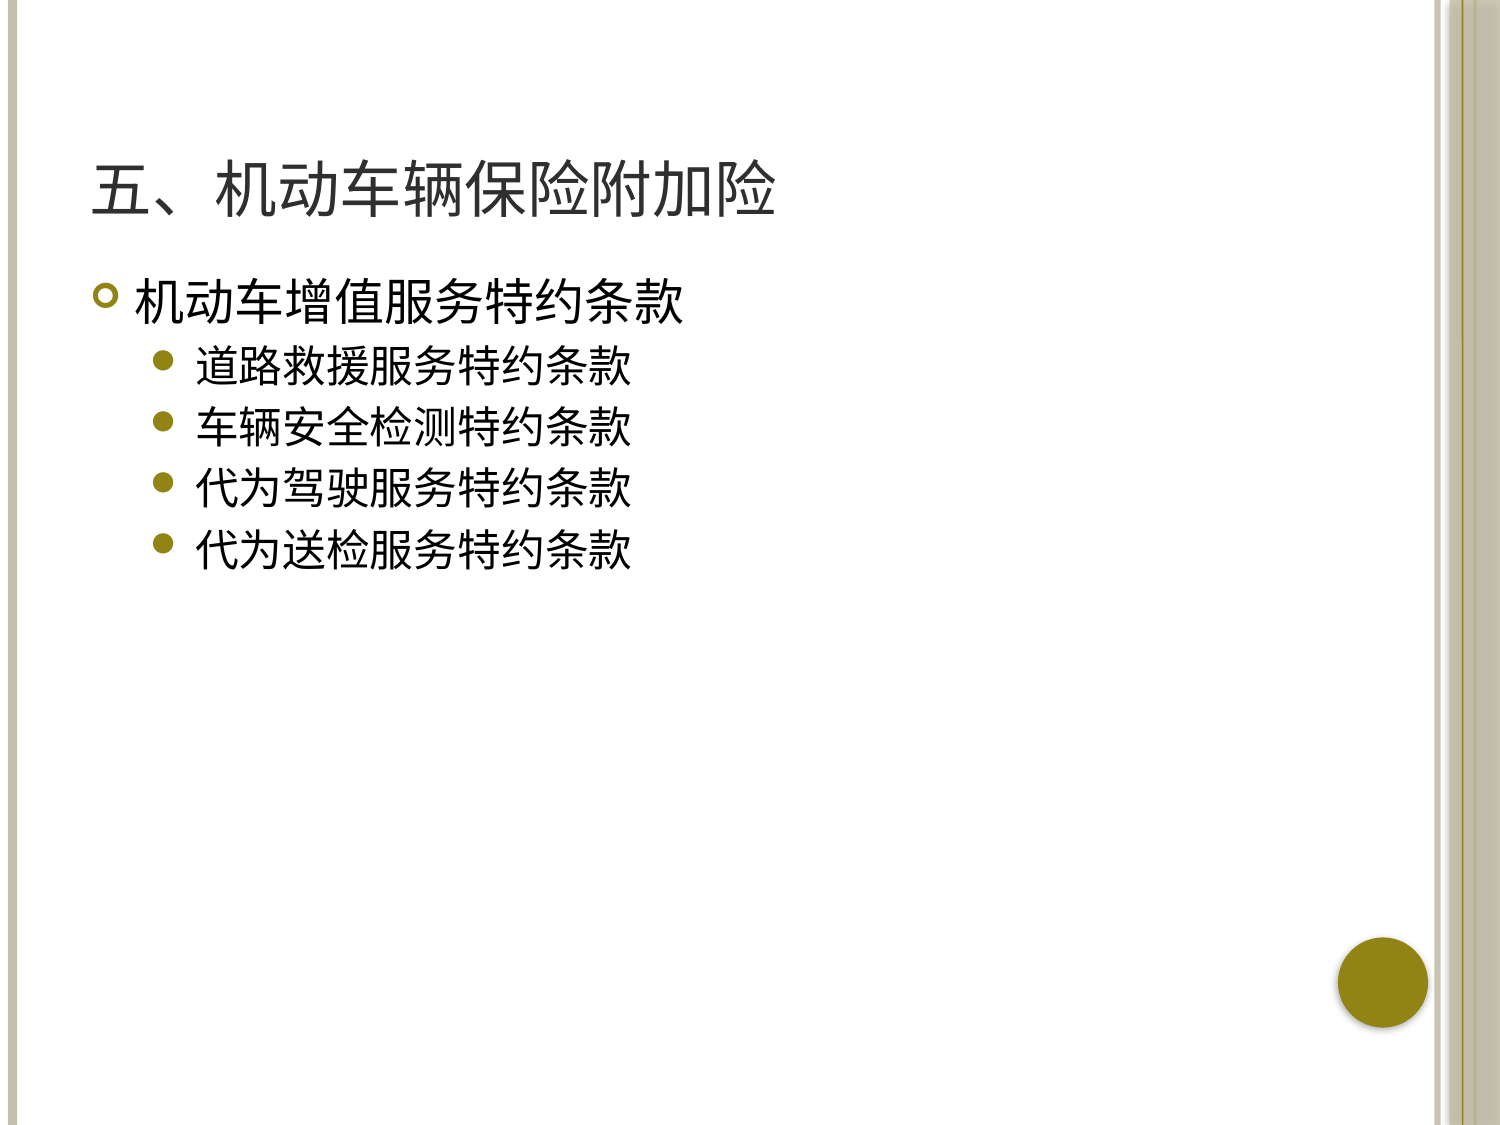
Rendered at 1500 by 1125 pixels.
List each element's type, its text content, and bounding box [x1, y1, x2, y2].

title 五、机动车辆保险附加险 [75, 45, 1300, 233]
list 机动车增值服务特约条款 道路救援服务特约条款 车辆安全检测特约条款 代为驾驶服务特约条款 代为送检服务特约条款 [74, 262, 1301, 1063]
